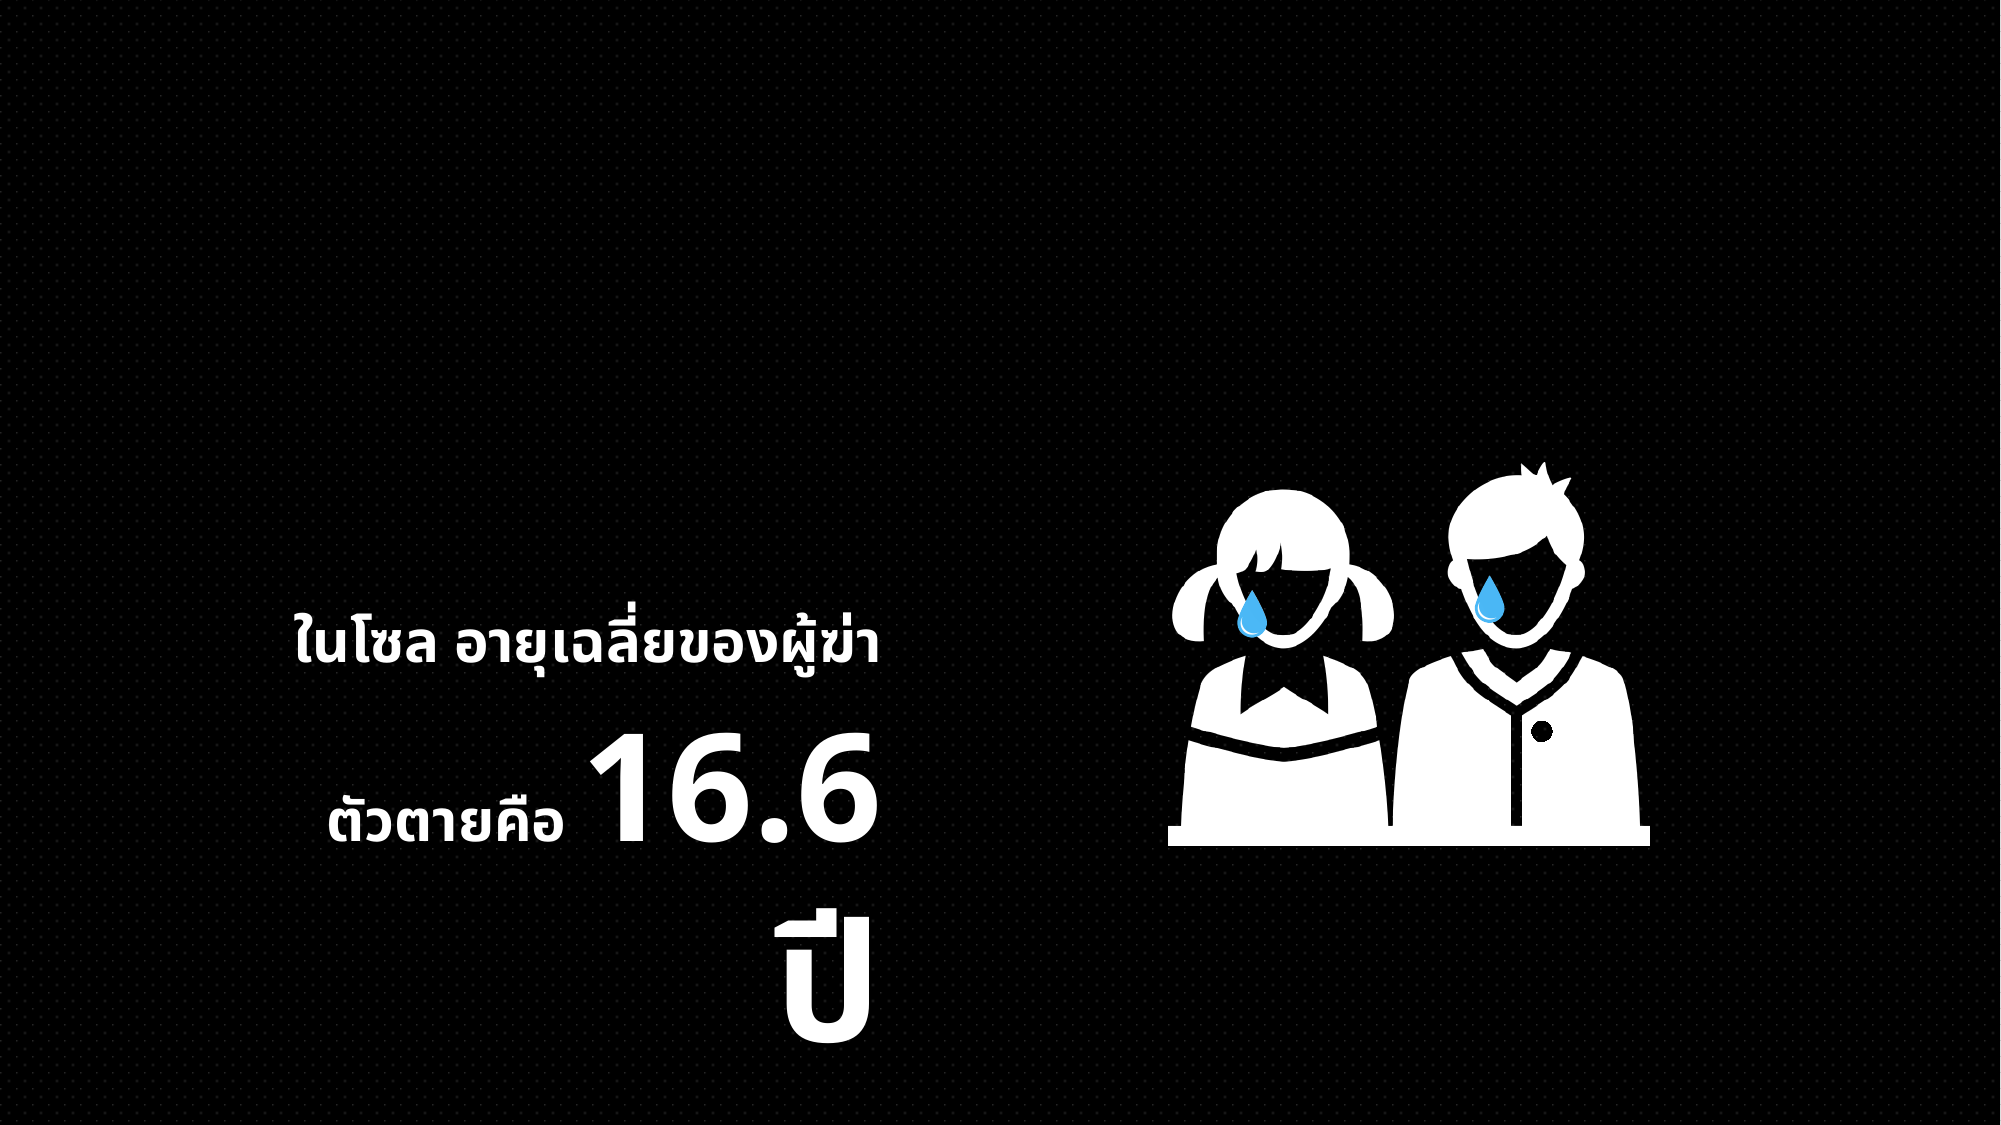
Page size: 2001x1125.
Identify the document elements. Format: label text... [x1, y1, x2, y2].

text_box ในโซล อายุเฉลี่ยของผู้ฆ่าตัวตายคือ 16.6 ปี [258, 597, 890, 1082]
picture [0, 0, 2001, 1125]
